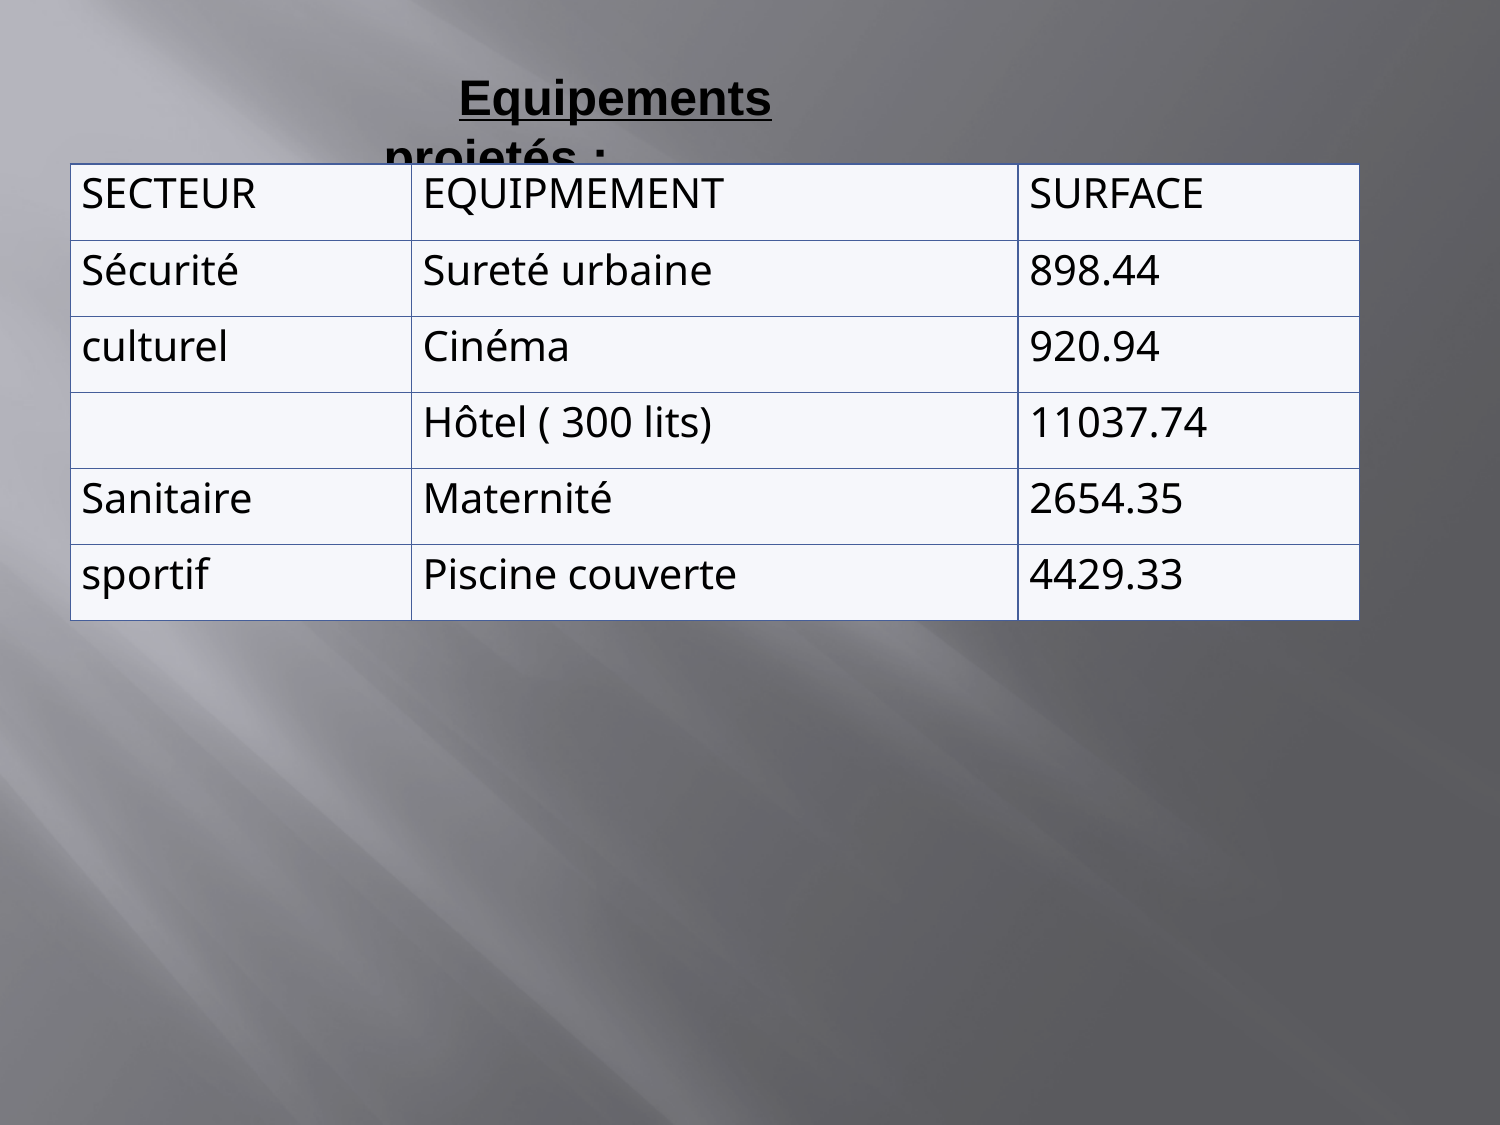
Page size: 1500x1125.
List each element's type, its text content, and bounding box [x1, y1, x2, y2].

table_cell 920.94 [1019, 317, 1359, 392]
table_cell 4429.33 [1019, 545, 1359, 620]
table_cell Sureté urbaine [412, 241, 1017, 316]
table_header SURFACE [1019, 165, 1359, 240]
table_cell [71, 393, 411, 468]
table_header SECTEUR [71, 165, 411, 240]
table_cell Piscine couverte [412, 545, 1017, 620]
table_cell Maternité [412, 469, 1017, 544]
table_cell Hôtel ( 300 lits) [412, 393, 1017, 468]
text_box Equipements projetés : [368, 58, 952, 134]
table_cell sportif [71, 545, 411, 620]
table_cell Cinéma [412, 317, 1017, 392]
table_cell 898.44 [1019, 241, 1359, 316]
table_cell 2654.35 [1019, 469, 1359, 544]
table_cell Sanitaire [71, 469, 411, 544]
table_cell culturel [71, 317, 411, 392]
table_cell Sécurité [71, 241, 411, 316]
table_cell 11037.74 [1019, 393, 1359, 468]
table_header EQUIPMEMENT [412, 165, 1017, 240]
